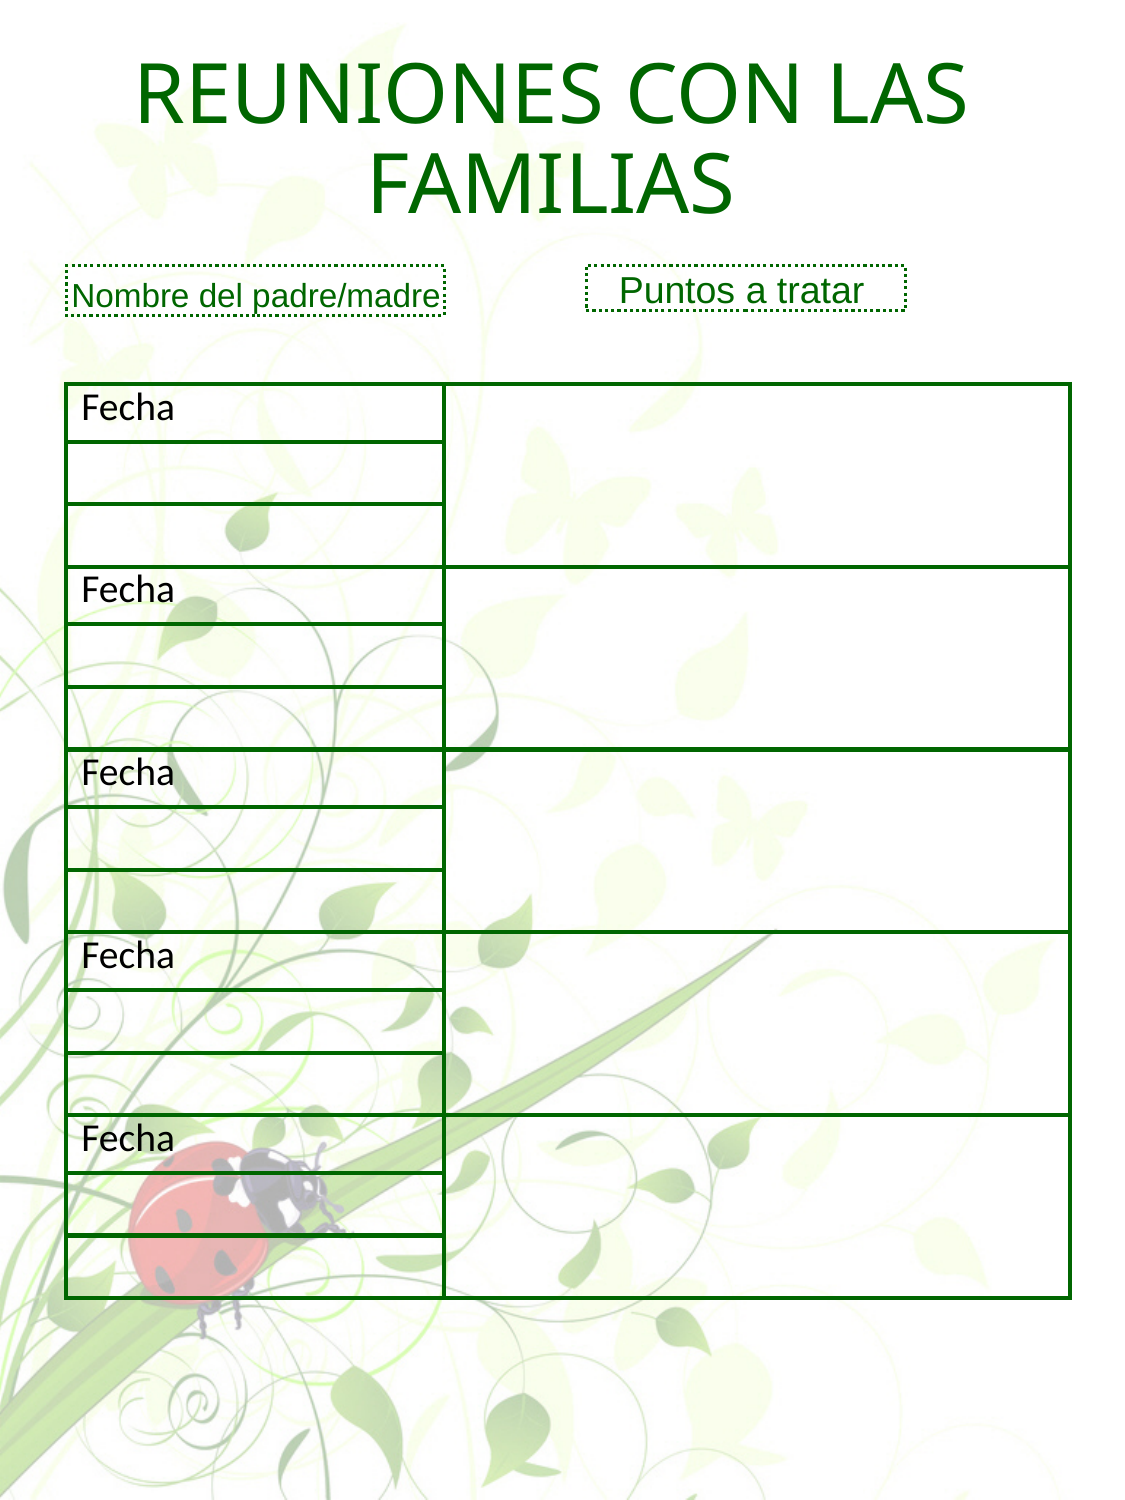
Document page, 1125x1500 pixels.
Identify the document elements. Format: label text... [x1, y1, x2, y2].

table_cell Fecha [68, 934, 442, 988]
table_cell [68, 1238, 442, 1296]
table_cell [446, 934, 1068, 1113]
table_cell [68, 809, 442, 868]
text_box Nombre del padre/madre [66, 265, 445, 316]
table_cell [68, 1175, 442, 1233]
table_cell [446, 752, 1068, 930]
table_cell [68, 506, 442, 565]
table_cell [68, 626, 442, 685]
table_header Fecha [68, 386, 442, 440]
picture [0, 0, 1125, 1500]
text_box Puntos a tratar [586, 265, 906, 311]
table_cell Fecha [68, 752, 442, 805]
table_header [446, 386, 1068, 565]
table_cell [446, 569, 1068, 747]
table_cell [68, 444, 442, 502]
table_cell [68, 992, 442, 1051]
table_cell Fecha [68, 569, 442, 622]
table_cell [68, 872, 442, 930]
table_cell [446, 1117, 1068, 1296]
table_cell Fecha [68, 1117, 442, 1171]
text_box REUNIONES CON LAS FAMILIAS [66, 53, 1037, 231]
table_cell [68, 689, 442, 747]
table_cell [68, 1055, 442, 1113]
